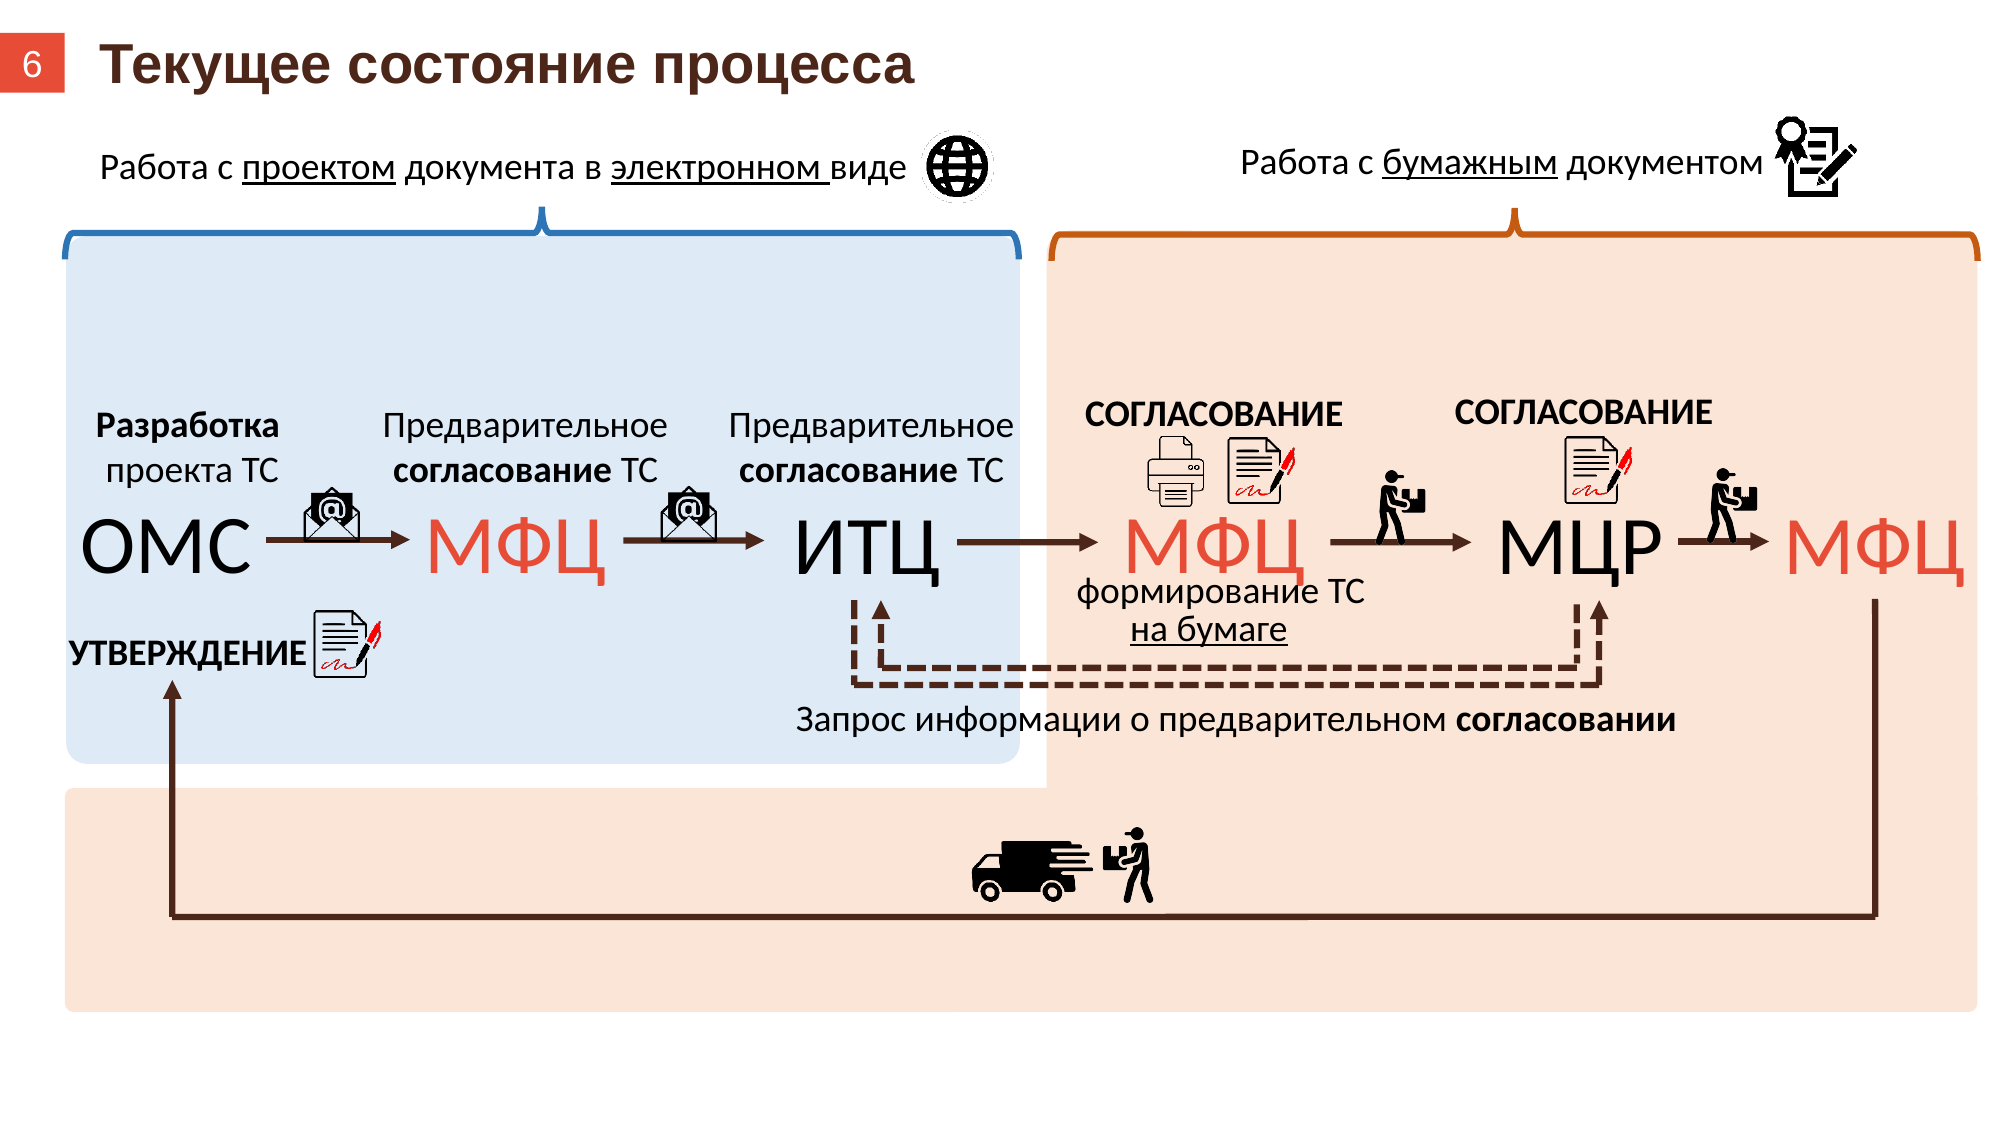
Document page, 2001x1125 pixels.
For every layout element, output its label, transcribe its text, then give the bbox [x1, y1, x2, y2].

text_box Предварительное согласование ТС [707, 393, 1036, 498]
text_box МФЦ [409, 498, 623, 598]
text_box [1045, 229, 1979, 823]
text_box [1061, 558, 1389, 656]
text_box [64, 206, 1020, 260]
picture [1562, 436, 1632, 504]
picture [966, 827, 1166, 907]
picture [1694, 468, 1770, 543]
text_box Запрос информации о предварительном согласовании [781, 686, 1692, 746]
text_box [63, 786, 1979, 1014]
picture [311, 610, 381, 678]
text_box Работа с проектом документа в электронном виде [85, 134, 920, 195]
picture [1132, 427, 1219, 515]
text_box СОГЛАСОВАНИЕ [1439, 379, 1728, 440]
picture [1363, 470, 1438, 545]
text_box МЦР [1481, 484, 1679, 599]
picture [1769, 112, 1859, 203]
text_box ИТЦ [779, 498, 957, 599]
text_box ОМС [66, 482, 267, 598]
text_box Разработка проекта ТС [81, 393, 304, 498]
text_box УТВЕРЖДЕНИЕ [53, 620, 323, 681]
text_box 6 [0, 32, 65, 93]
text_box [65, 248, 1021, 765]
text_box Текущее состояние процесса [85, 19, 1978, 102]
text_box МФЦ [1769, 484, 1982, 599]
text_box Предварительное согласование ТС [361, 393, 690, 498]
text_box МФЦ [1108, 482, 1321, 558]
text_box Работа с бумажным документом [1225, 129, 1769, 190]
picture [920, 129, 994, 203]
picture [1225, 437, 1295, 505]
picture [297, 480, 366, 548]
picture [654, 479, 723, 548]
text_box [1051, 208, 1979, 261]
text_box СОГЛАСОВАНИЕ [1070, 381, 1359, 441]
